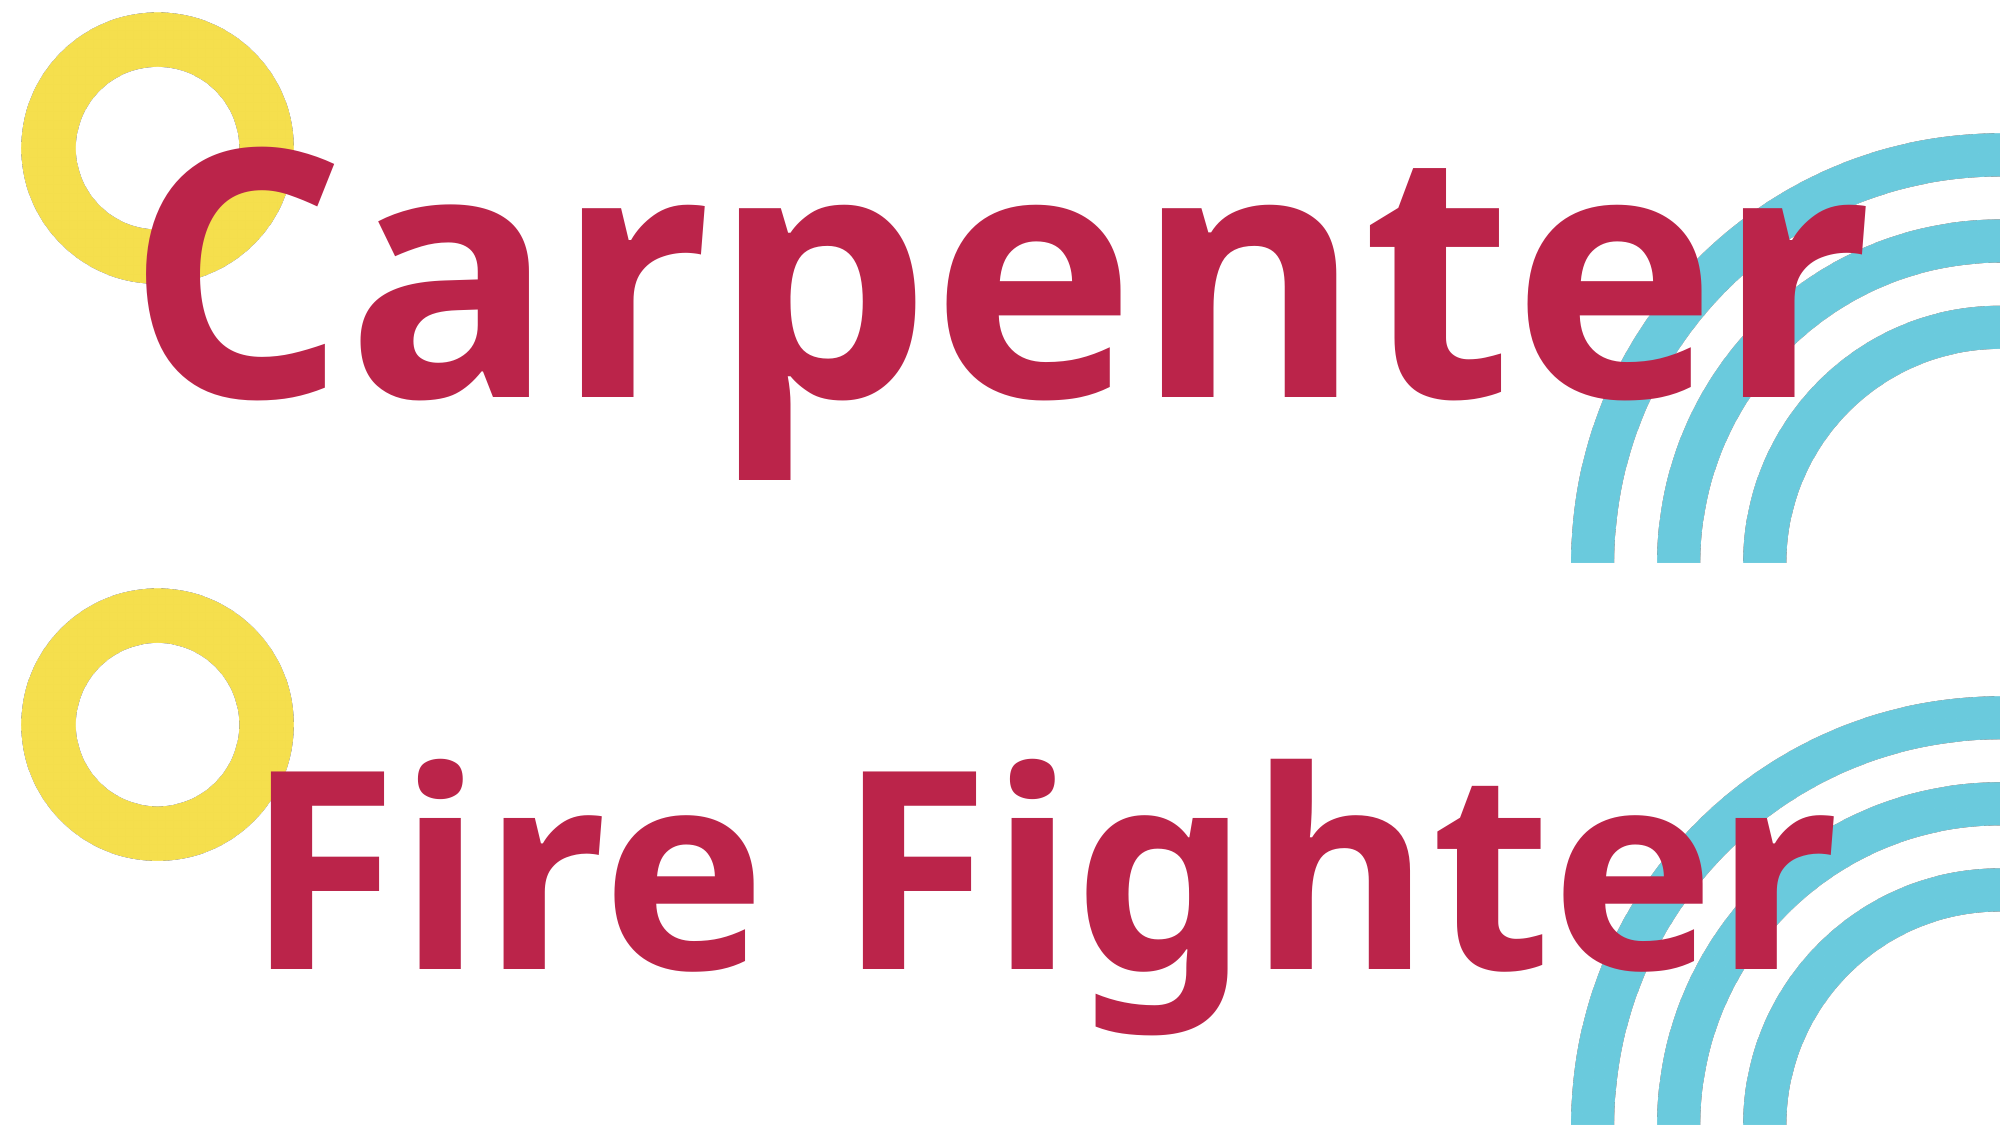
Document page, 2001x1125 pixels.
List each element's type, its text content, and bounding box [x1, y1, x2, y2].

picture [21, 588, 294, 861]
title Carpenter [56, 88, 1944, 480]
picture [1571, 133, 2000, 563]
picture [21, 12, 294, 284]
text_box Fire Fighter [99, 717, 1988, 1037]
picture [1571, 696, 2000, 1125]
